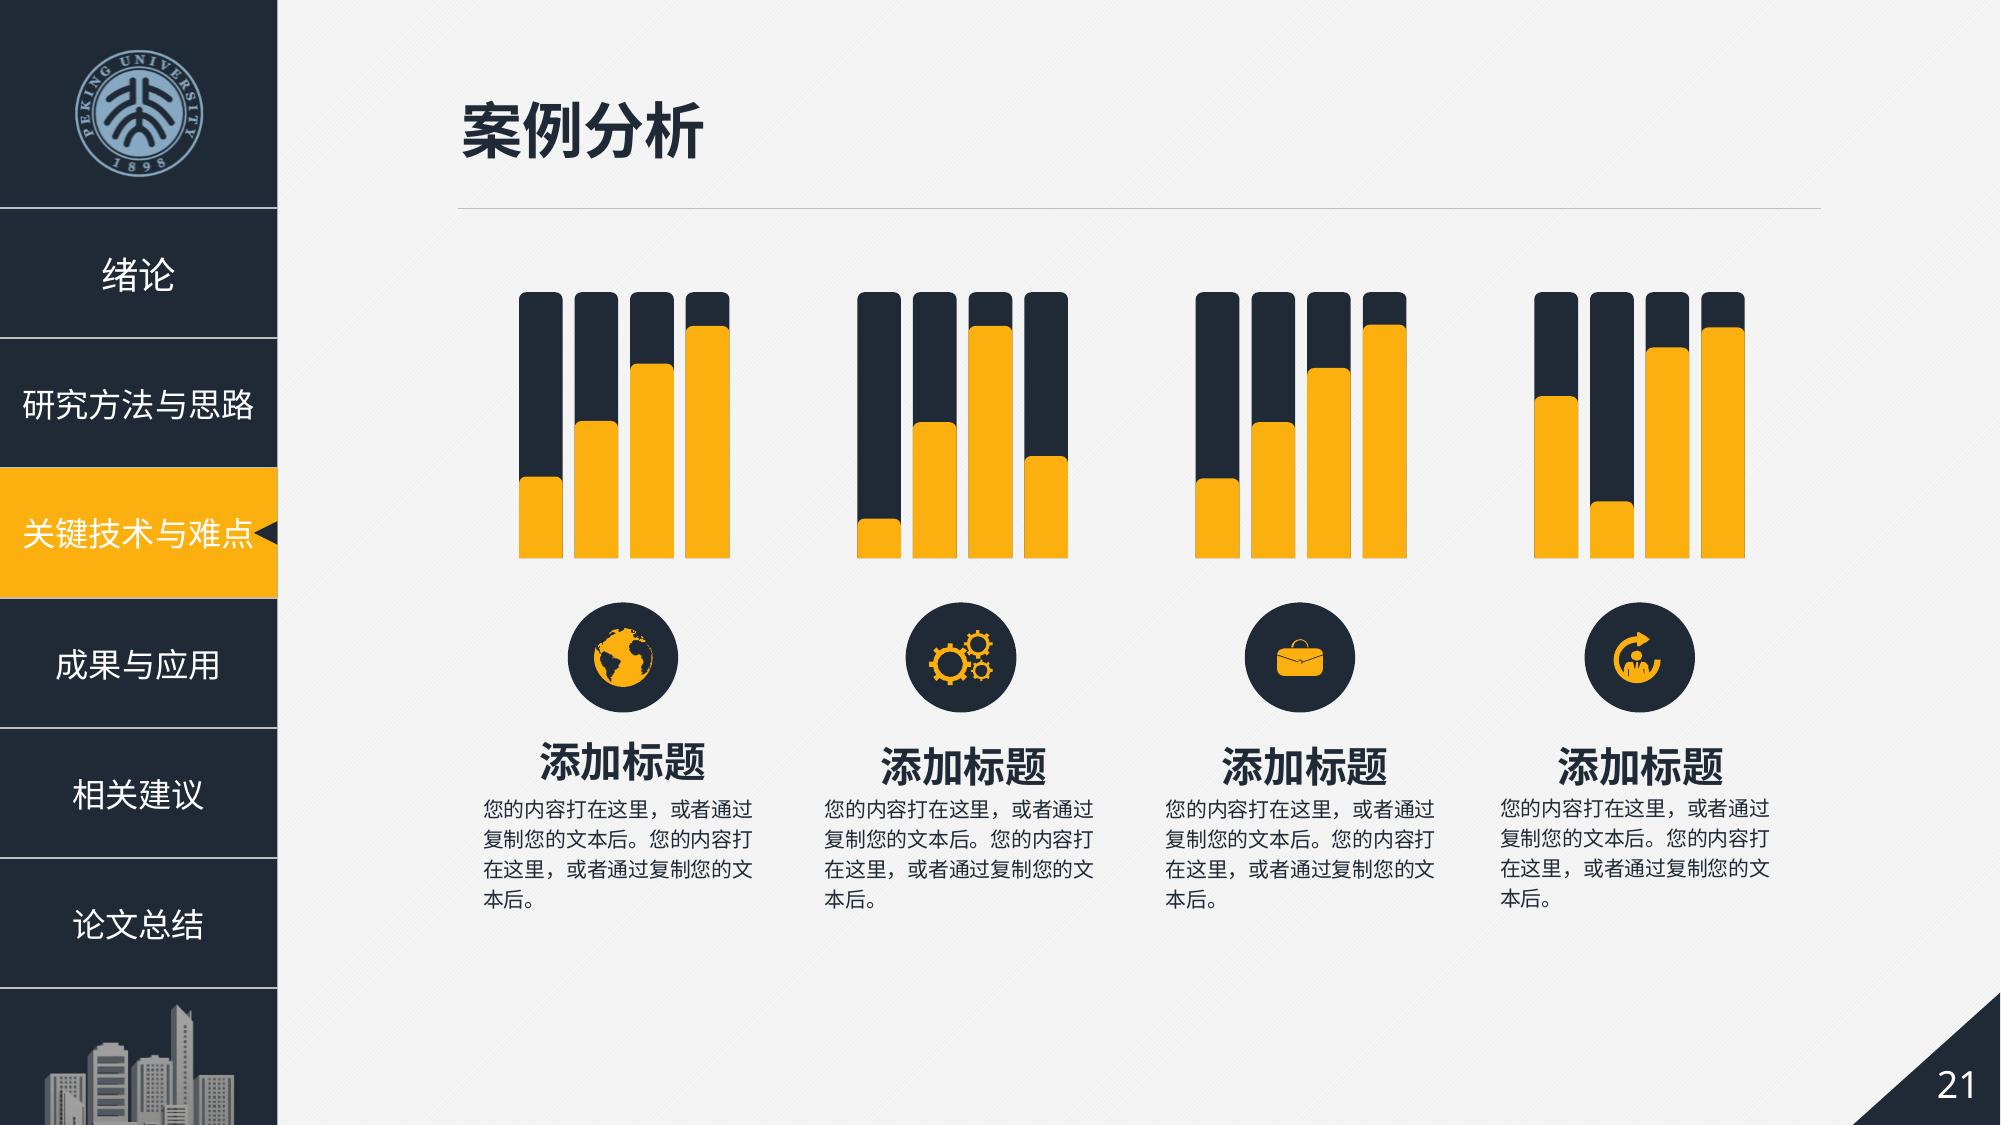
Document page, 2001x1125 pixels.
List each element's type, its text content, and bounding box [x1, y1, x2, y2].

text_box [1362, 292, 1407, 330]
text_box [1534, 396, 1579, 559]
text_box [1251, 422, 1296, 559]
text_box [1195, 478, 1240, 559]
text_box [1024, 292, 1068, 460]
text_box [1534, 292, 1579, 403]
text_box 添加标题 [524, 728, 722, 793]
text_box [1362, 324, 1407, 559]
text_box [912, 422, 957, 559]
text_box [968, 325, 1013, 559]
text_box [1613, 631, 1661, 684]
text_box [1590, 501, 1634, 559]
text_box [574, 292, 619, 427]
text_box 添加标题 [865, 733, 1063, 799]
text_box [1307, 367, 1351, 559]
text_box [567, 602, 679, 713]
text_box [685, 292, 730, 331]
text_box [905, 602, 1017, 713]
text_box [1590, 292, 1634, 505]
text_box [929, 630, 993, 686]
text_box [1277, 639, 1323, 676]
text_box [912, 292, 957, 428]
text_box [574, 420, 619, 559]
text_box [630, 292, 674, 367]
text_box [968, 292, 1013, 331]
text_box [857, 518, 901, 559]
text_box [594, 627, 653, 687]
text_box 您的内容打在这里，或者通过复制您的文本后。您的内容打在这里，或者通过复制您的文本后。 [809, 784, 1119, 919]
text_box [1645, 292, 1690, 353]
text_box [1645, 347, 1690, 559]
text_box [519, 292, 563, 481]
text_box [630, 363, 674, 559]
text_box 您的内容打在这里，或者通过复制您的文本后。您的内容打在这里，或者通过复制您的文本后。 [468, 784, 778, 919]
text_box 添加标题 [1542, 733, 1740, 799]
picture [16, 1004, 260, 1125]
text_box [1701, 327, 1745, 559]
text_box [1251, 292, 1296, 429]
text_box [857, 292, 901, 522]
text_box 您的内容打在这里，或者通过复制您的文本后。您的内容打在这里，或者通过复制您的文本后。 [1486, 784, 1796, 918]
text_box [1584, 602, 1696, 713]
text_box 您的内容打在这里，或者通过复制您的文本后。您的内容打在这里，或者通过复制您的文本后。 [1150, 784, 1460, 919]
text_box [685, 325, 730, 559]
text_box [1244, 602, 1356, 713]
text_box [1701, 292, 1745, 331]
text_box 添加标题 [1206, 733, 1404, 799]
text_box 案例分析 [446, 84, 722, 173]
text_box [1307, 292, 1351, 372]
text_box [519, 476, 563, 559]
text_box [1195, 292, 1240, 484]
text_box [1024, 456, 1068, 559]
